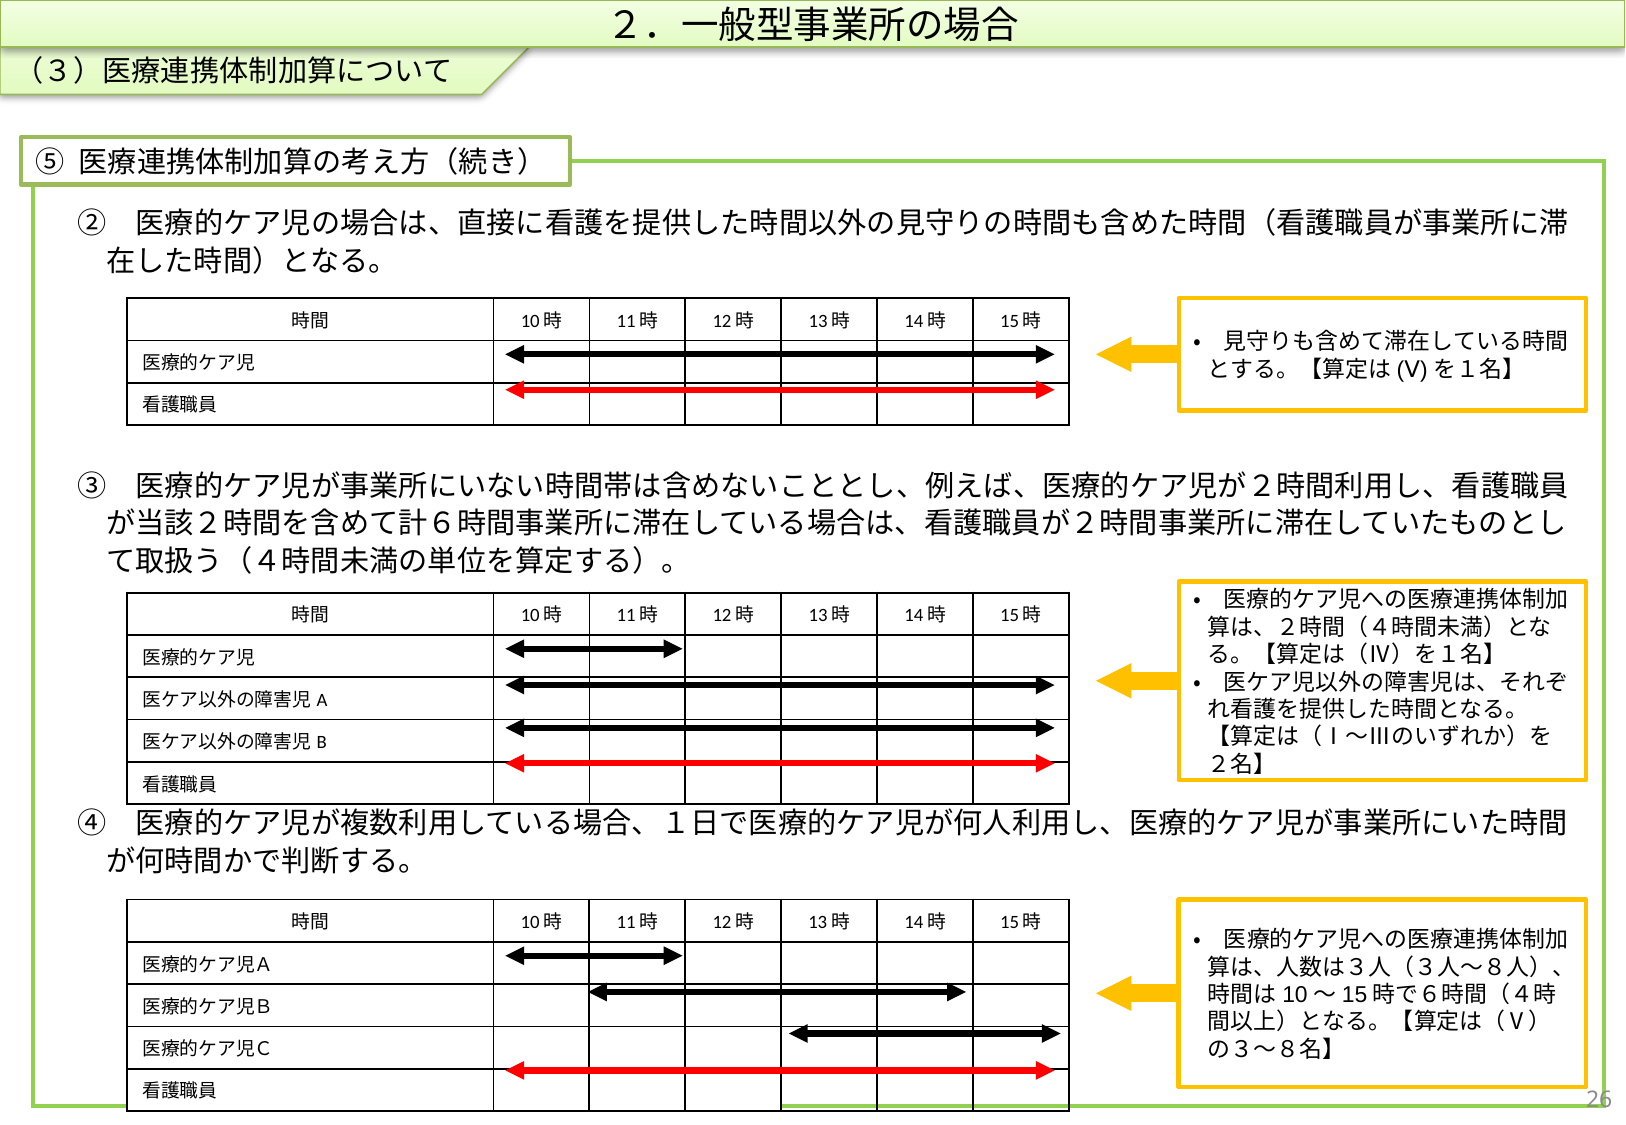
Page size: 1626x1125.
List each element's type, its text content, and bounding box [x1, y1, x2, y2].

table_cell [686, 985, 780, 989]
table_cell [974, 384, 1068, 424]
table_cell [494, 985, 588, 1026]
table_cell [782, 943, 876, 983]
table_cell 医療的ケア児Ａ [128, 943, 493, 983]
table_cell [782, 720, 876, 725]
table_cell [782, 1027, 876, 1067]
table_cell 医ケア以外の障害児B [128, 720, 493, 761]
table_cell [590, 1000, 684, 1026]
table_header 時間 [128, 594, 493, 634]
table_header 11時 [590, 594, 684, 634]
table_cell [878, 361, 972, 382]
table_cell [878, 943, 972, 983]
table_cell [686, 736, 780, 760]
table_cell [590, 1078, 684, 1110]
table_cell [494, 943, 588, 983]
table_cell [686, 341, 780, 351]
table_cell [878, 720, 972, 725]
table_cell [686, 678, 780, 682]
table_cell 医療的ケア児Ｃ [128, 1027, 493, 1068]
table_header 12時 [686, 594, 780, 634]
table_cell [974, 341, 1068, 382]
table_cell [590, 636, 684, 676]
text_box ２．一般型事業所の場合 [0, 0, 1625, 48]
table_cell 看護職員 [128, 763, 493, 803]
table_header 14時 [878, 299, 972, 340]
text_box （３）医療連携体制加算について [0, 56, 520, 96]
table_cell [590, 985, 599, 990]
table_cell [974, 763, 1068, 803]
table_cell [590, 397, 684, 424]
table_header 11時 [590, 299, 684, 340]
table_cell [494, 720, 589, 761]
table_header 時間 [128, 900, 493, 941]
table_header 11時 [590, 900, 684, 941]
table_header 15時 [974, 594, 1068, 634]
table_cell [494, 678, 589, 719]
table_cell [686, 770, 780, 803]
table_cell 医療的ケア児Ｂ [128, 985, 493, 1026]
text_box ・ 医療的ケア児への医療連携体制加算は、２時間（４時間未満）となる。【算定は（Ⅳ）を１名】 ・ 医ケア児以外の障害児は、それぞれ看護を提供した時間となる。【算定は（Ⅰ～Ⅲのいずれか）を２名】 [1177, 579, 1588, 782]
table_header 時間 [128, 299, 493, 340]
table_cell [782, 636, 876, 676]
table_cell [782, 736, 876, 760]
text_box ・ 医療的ケア児への医療連携体制加算は、人数は３人（３人～８人）、時間は10～15時で６時間（４時間以上）となる。【算定は（Ⅴ）の３～８名】 [1176, 897, 1588, 1089]
table_cell [590, 736, 684, 760]
table_cell [686, 943, 780, 983]
table_cell 医ケア以外の障害児A [128, 678, 493, 719]
table_cell 看護職員 [128, 1070, 493, 1110]
table_cell 看護職員 [128, 384, 493, 424]
table_cell [974, 678, 1068, 719]
table_cell [878, 1078, 972, 1110]
table_cell [607, 985, 684, 989]
table_cell [494, 763, 589, 803]
table_cell 医療的ケア児 [128, 341, 493, 382]
table_cell [590, 341, 684, 351]
table_cell [974, 1027, 1068, 1068]
table_cell [782, 361, 876, 382]
table_cell [974, 636, 1068, 676]
table_cell [686, 1000, 780, 1026]
table_cell [782, 770, 876, 803]
table_cell [494, 1027, 588, 1068]
table_cell [494, 341, 589, 382]
table_cell [686, 1078, 780, 1110]
table_cell [590, 678, 684, 682]
table_header 13時 [782, 299, 876, 340]
text_box ② 医療的ケア児の場合は、直接に看護を提供した時間以外の見守りの時間も含めた時間（看護職員が事業所に滞在した時間）となる。 ③ 医療的ケア児が事業所にいない時間帯は含めないこととし、例えば、医療的ケア児が２時間利用し、看護職員が当該２時間を含めて計６時間事業所に滞在している場合は、看護職員が２時間事業所に滞在していたものとして取扱う（４時間未満の単位を算定する）。 ④ 医療的ケア児が複数利用している場合、１日で医療的ケア児が何人利用し、医療的ケア児が事業所にいた時間が何時間かで判断する。 [32, 160, 1604, 1106]
table_cell [494, 1070, 588, 1110]
text_box ・ 見守りも含めて滞在している時間とする。【算定は(Ⅴ)を１名】 [1177, 296, 1588, 413]
table_cell [782, 341, 876, 351]
table_header 14時 [878, 594, 972, 634]
table_cell [878, 397, 972, 424]
table_cell [878, 1040, 972, 1067]
table_cell [590, 361, 684, 382]
table_cell [782, 985, 876, 989]
table_cell [494, 384, 589, 424]
table_cell [782, 1078, 876, 1110]
table_header 12時 [686, 900, 780, 941]
table_cell [878, 736, 972, 760]
table_cell [878, 341, 972, 351]
table_cell [974, 1070, 1068, 1110]
table_cell [590, 692, 684, 719]
table_cell [974, 985, 1068, 1026]
table_cell 医療的ケア児 [128, 636, 493, 676]
table_cell [590, 1027, 684, 1067]
table_cell [782, 1000, 876, 1026]
table_cell [782, 397, 876, 424]
table_cell [878, 636, 972, 676]
table_cell [974, 943, 1068, 983]
table_header 13時 [782, 594, 876, 634]
slide_number 25 [1248, 1070, 1625, 1125]
table_cell [686, 636, 780, 676]
table_cell [590, 770, 684, 803]
table_cell [878, 770, 972, 803]
table_cell [590, 943, 684, 983]
table_cell [494, 636, 589, 676]
table_header 13時 [782, 900, 876, 941]
table_cell [686, 1027, 780, 1067]
table_header 10時 [494, 900, 588, 941]
table_cell [782, 692, 876, 719]
table_cell [686, 361, 780, 382]
table_cell [974, 720, 1068, 761]
table_cell [590, 720, 684, 725]
table_header 15時 [974, 299, 1068, 340]
table_cell [878, 692, 972, 719]
table_cell [878, 985, 972, 1026]
table_cell [686, 692, 780, 719]
table_cell [878, 678, 972, 682]
table_header 15時 [974, 900, 1068, 941]
text_box ⑤ 医療連携体制加算の考え方（続き） [19, 135, 572, 187]
table_cell [686, 397, 780, 424]
table_header 12時 [686, 299, 780, 340]
table_header 10時 [494, 594, 589, 634]
table_header 14時 [878, 900, 972, 941]
table_cell [686, 720, 780, 725]
table_header 10時 [494, 299, 589, 340]
table_cell [782, 678, 876, 682]
